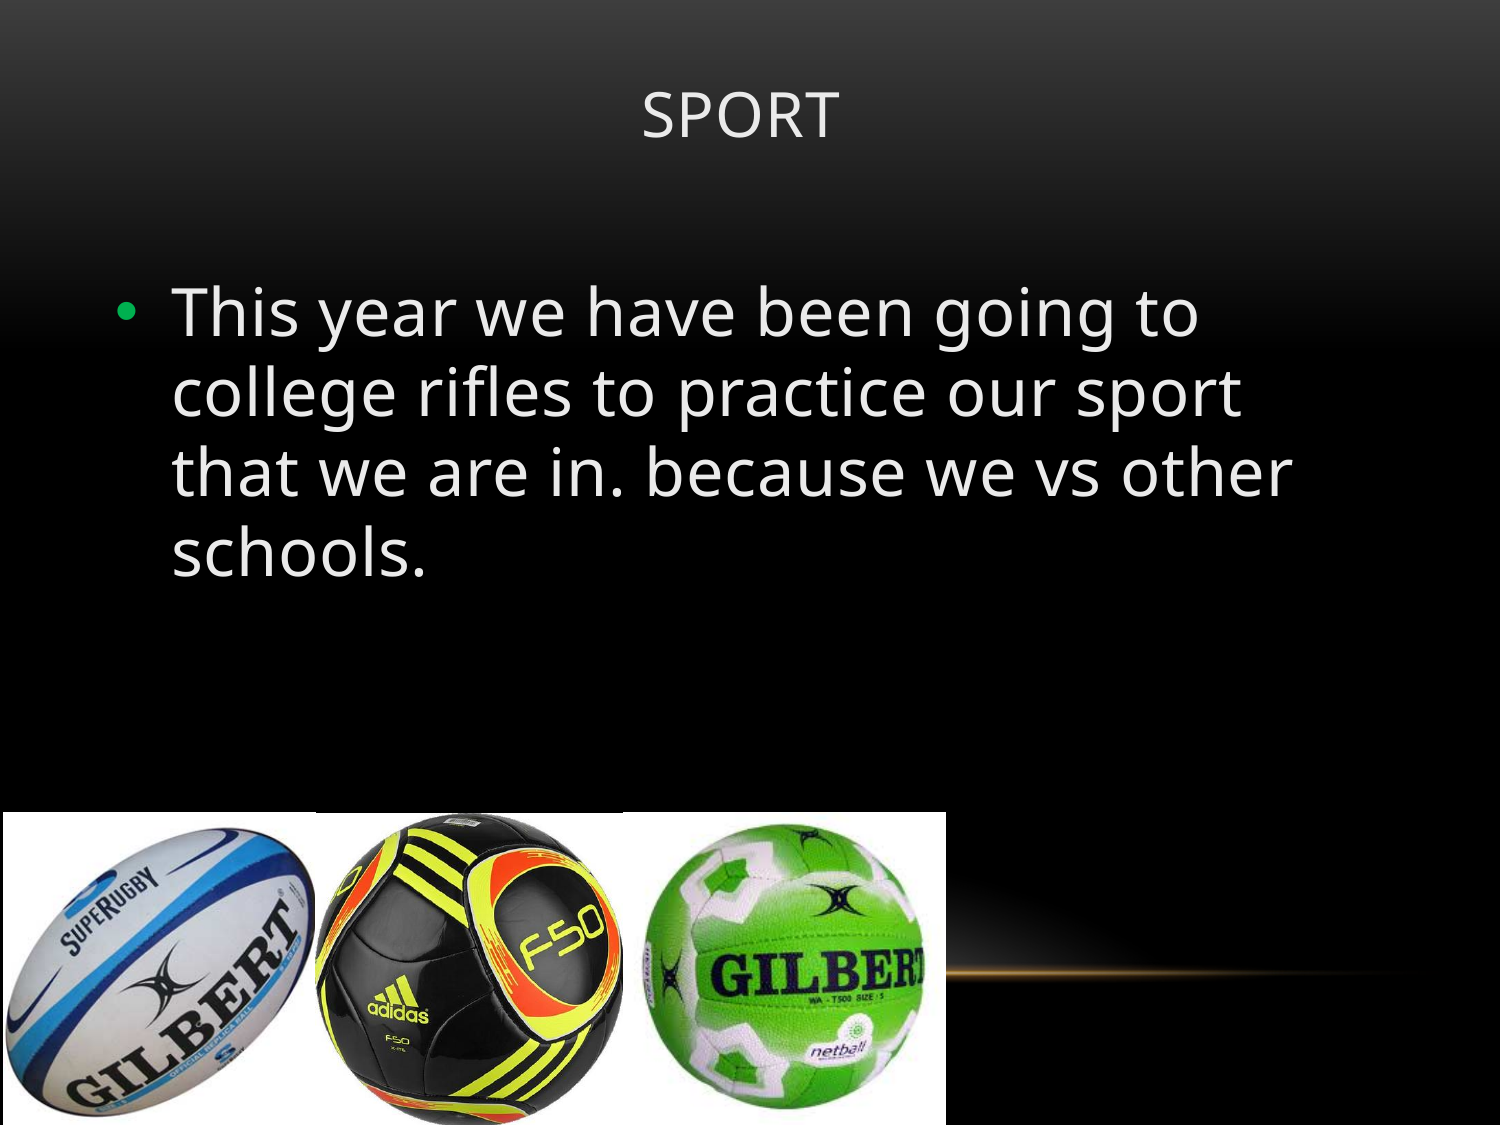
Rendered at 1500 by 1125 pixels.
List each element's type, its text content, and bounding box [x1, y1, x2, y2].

title Sport [99, 45, 1400, 233]
list This year we have been going to college rifles to practice our sport that we are in. because we vs other schools. [99, 262, 1400, 938]
picture [0, 0, 1500, 1125]
